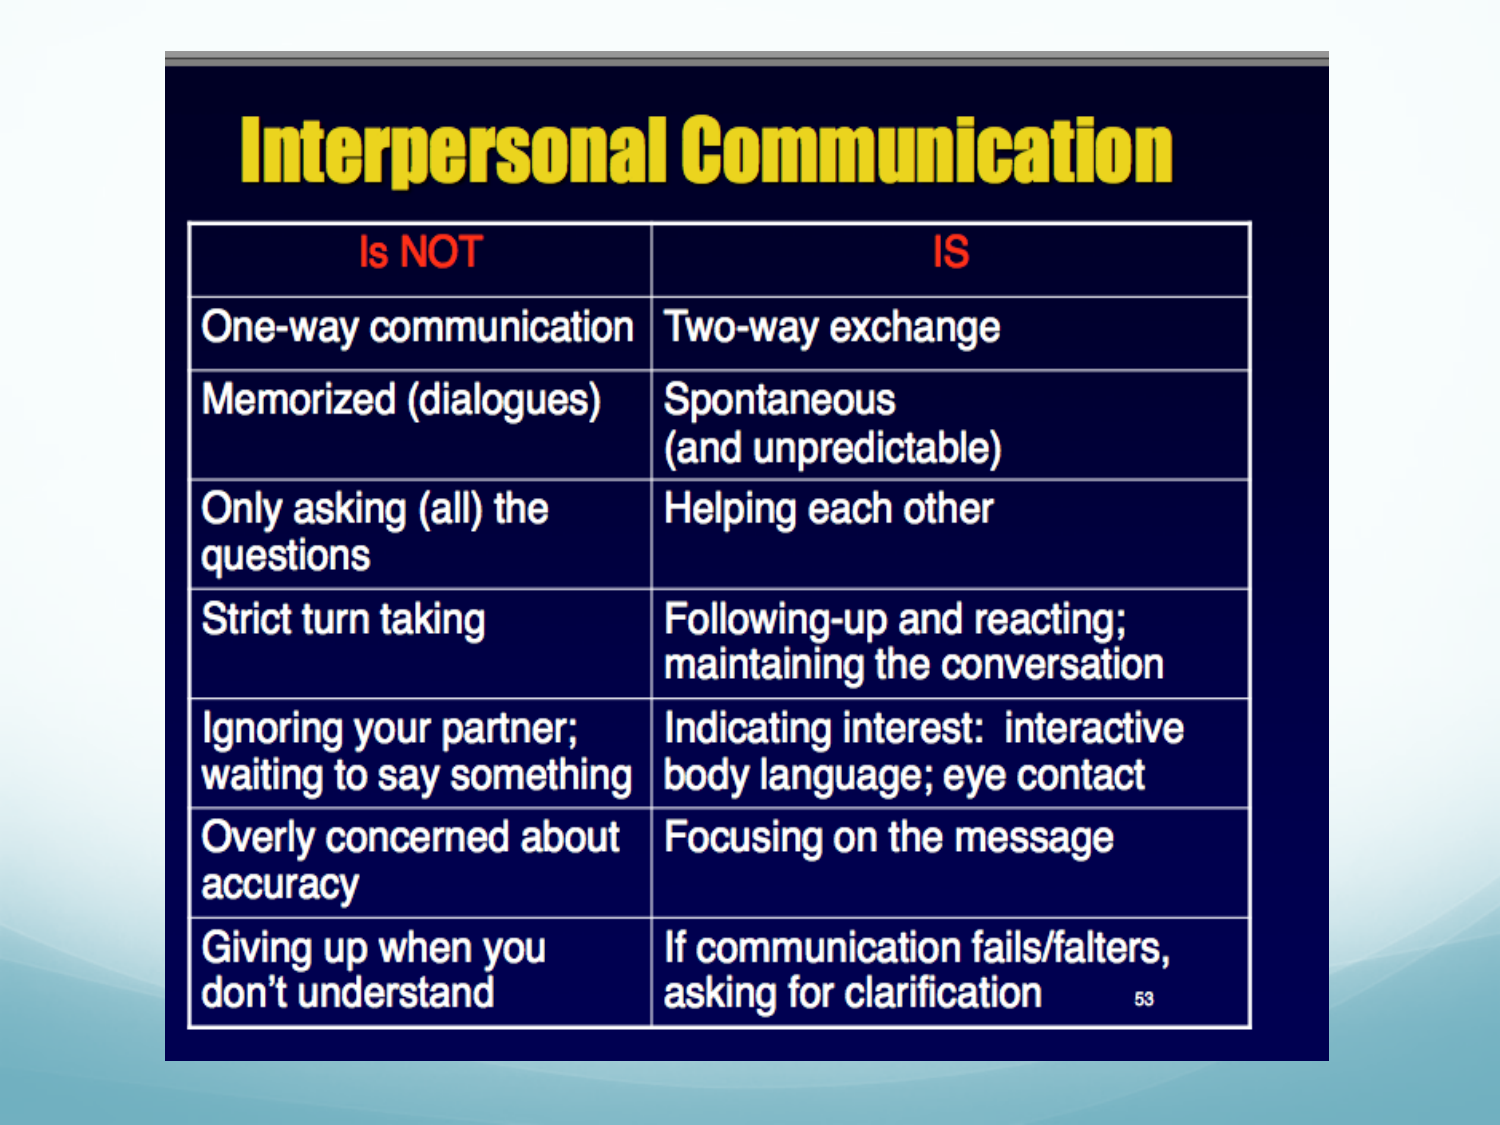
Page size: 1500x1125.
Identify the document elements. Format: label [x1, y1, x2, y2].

list [0, 50, 1500, 1062]
